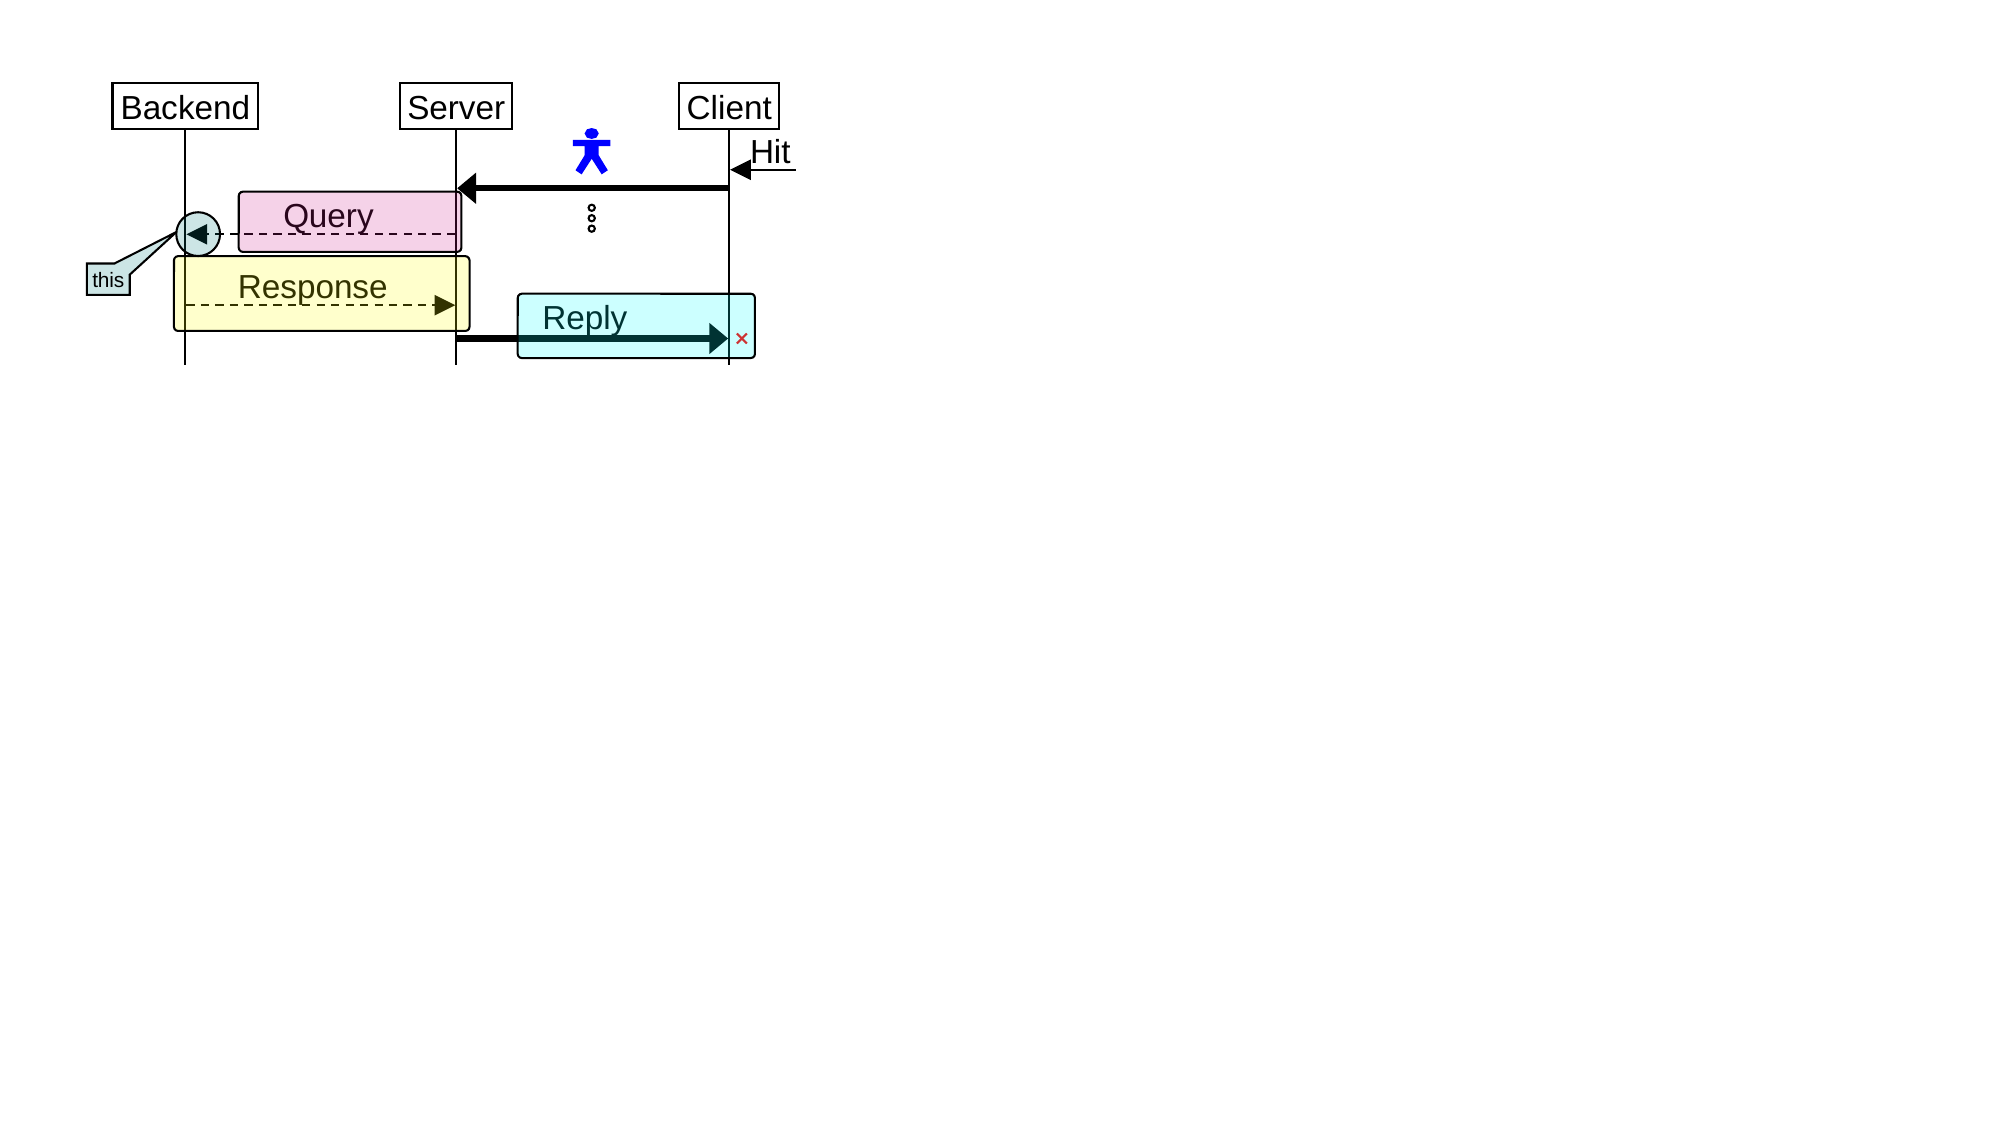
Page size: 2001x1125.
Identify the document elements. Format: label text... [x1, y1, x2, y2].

text_box [588, 214, 596, 222]
text_box [175, 216, 185, 253]
text_box [186, 211, 221, 234]
text_box [457, 255, 471, 332]
text_box [517, 293, 729, 338]
text_box [730, 293, 756, 359]
text_box [238, 191, 456, 234]
text_box [238, 235, 456, 253]
text_box Server [399, 83, 513, 130]
text_box Backend [112, 83, 259, 130]
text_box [736, 333, 747, 344]
text_box [186, 235, 221, 257]
text_box [86, 231, 177, 296]
text_box [573, 140, 610, 174]
text_box [588, 224, 596, 233]
text_box [585, 128, 599, 139]
text_box [588, 204, 596, 212]
text_box [173, 255, 185, 332]
text_box [74, 74, 828, 365]
text_box Client [679, 83, 780, 130]
text_box [457, 191, 462, 253]
text_box [517, 339, 729, 359]
text_box this [86, 263, 130, 295]
text_box [186, 306, 456, 332]
text_box Hit [747, 131, 793, 169]
text_box [186, 255, 456, 305]
